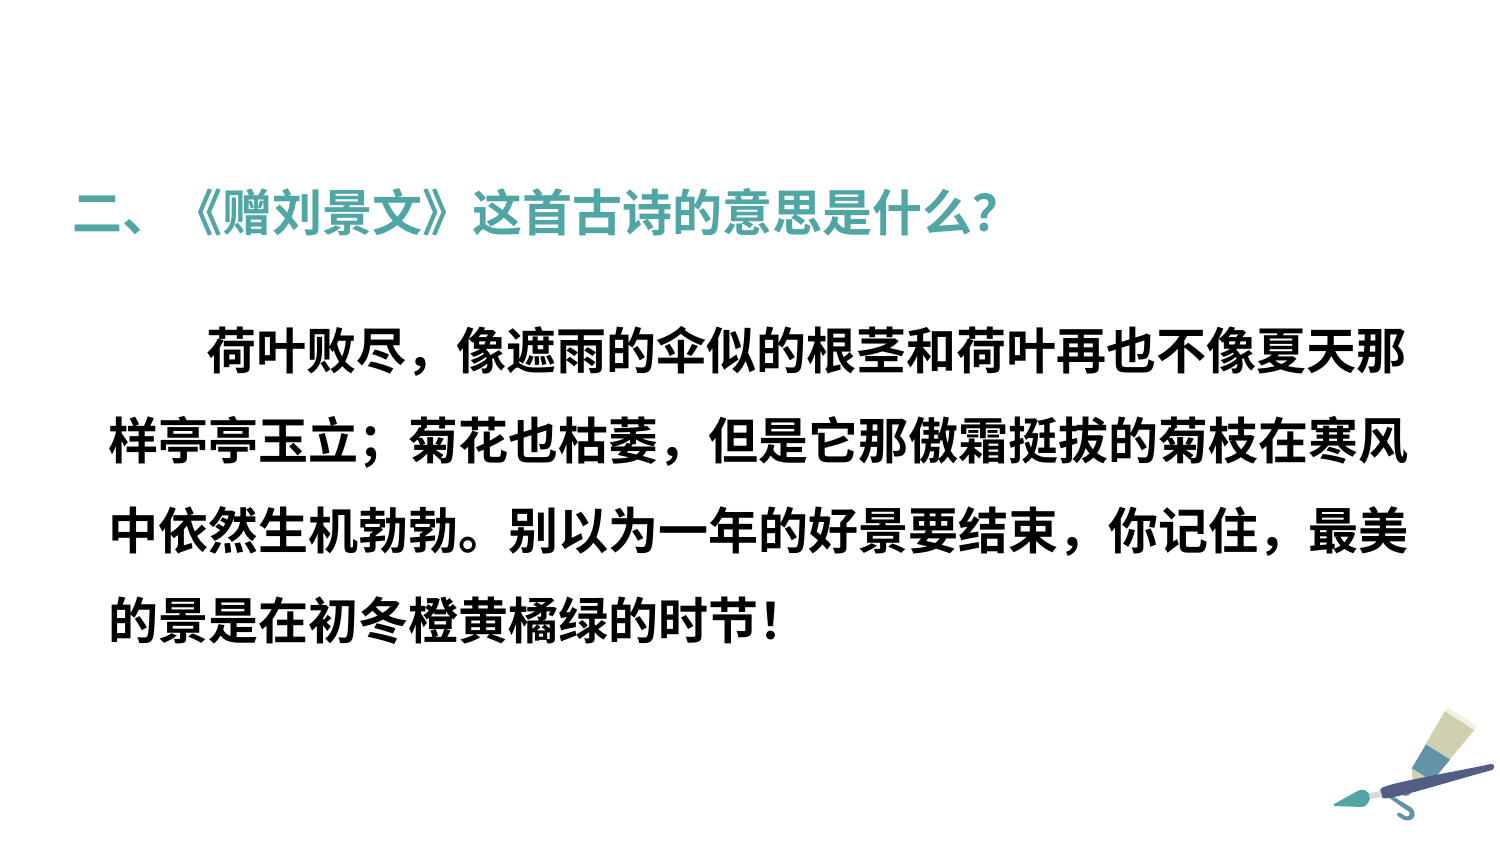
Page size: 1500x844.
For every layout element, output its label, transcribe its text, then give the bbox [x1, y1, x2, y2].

text_box 荷叶败尽，像遮雨的伞似的根茎和荷叶再也不像夏天那样亭亭玉立；菊花也枯萎，但是它那傲霜挺拔的菊枝在寒风中依然生机勃勃。别以为一年的好景要结束，你记住，最美的景是在初冬橙黄橘绿的时节！ [93, 282, 1436, 658]
text_box 二、《赠刘景文》这首古诗的意思是什么？ [57, 144, 1500, 250]
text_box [1358, 708, 1481, 844]
